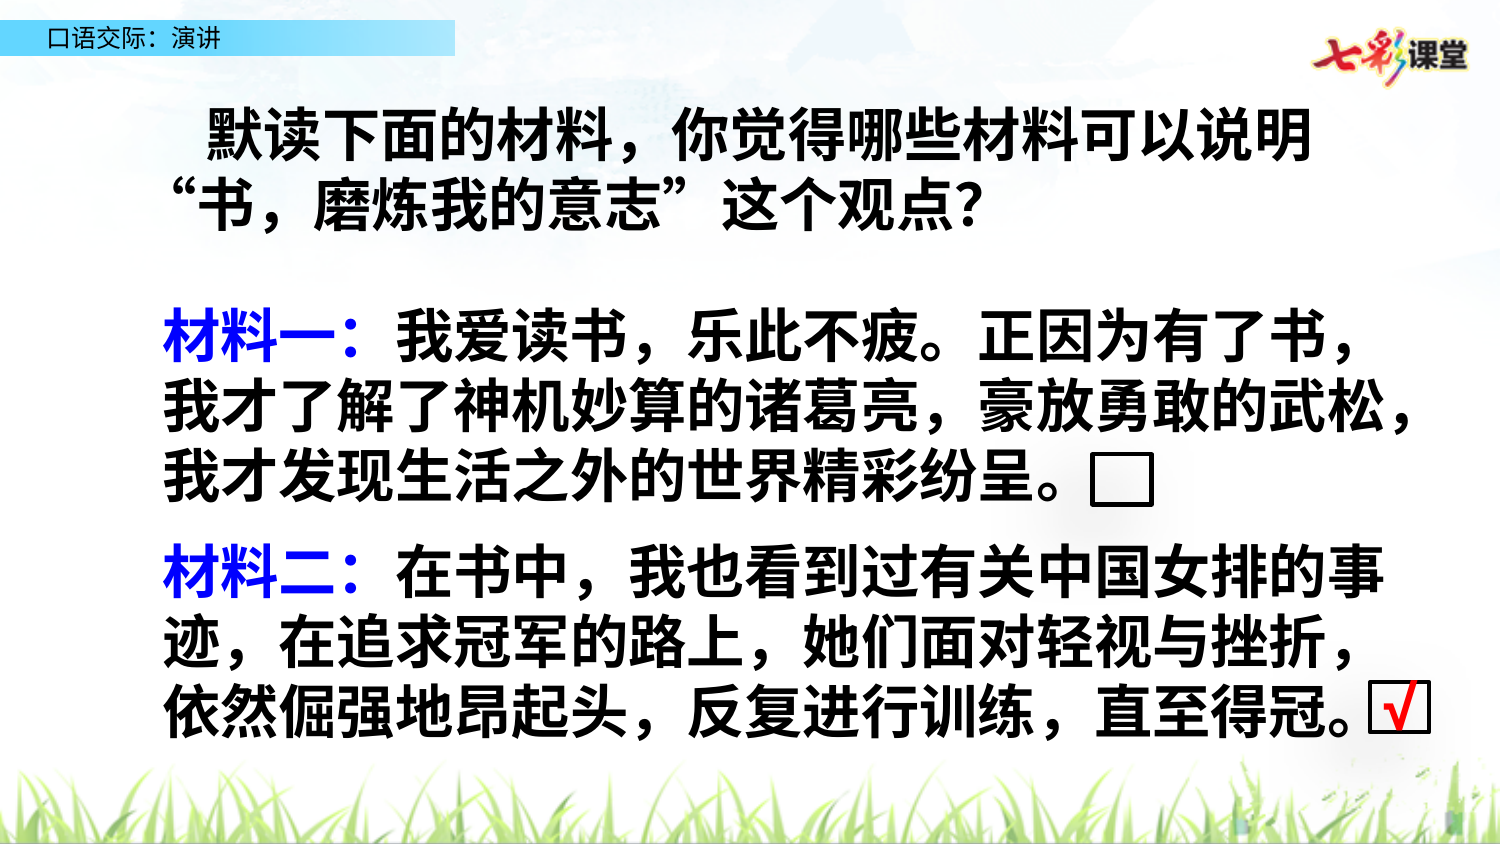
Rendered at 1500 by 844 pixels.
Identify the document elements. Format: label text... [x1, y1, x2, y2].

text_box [147, 527, 1430, 756]
picture [0, 0, 1500, 844]
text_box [147, 291, 1424, 520]
text_box 默读下面的材料，你觉得哪些材料可以说明“书，磨炼我的意志”这个观点？ [123, 91, 1376, 246]
